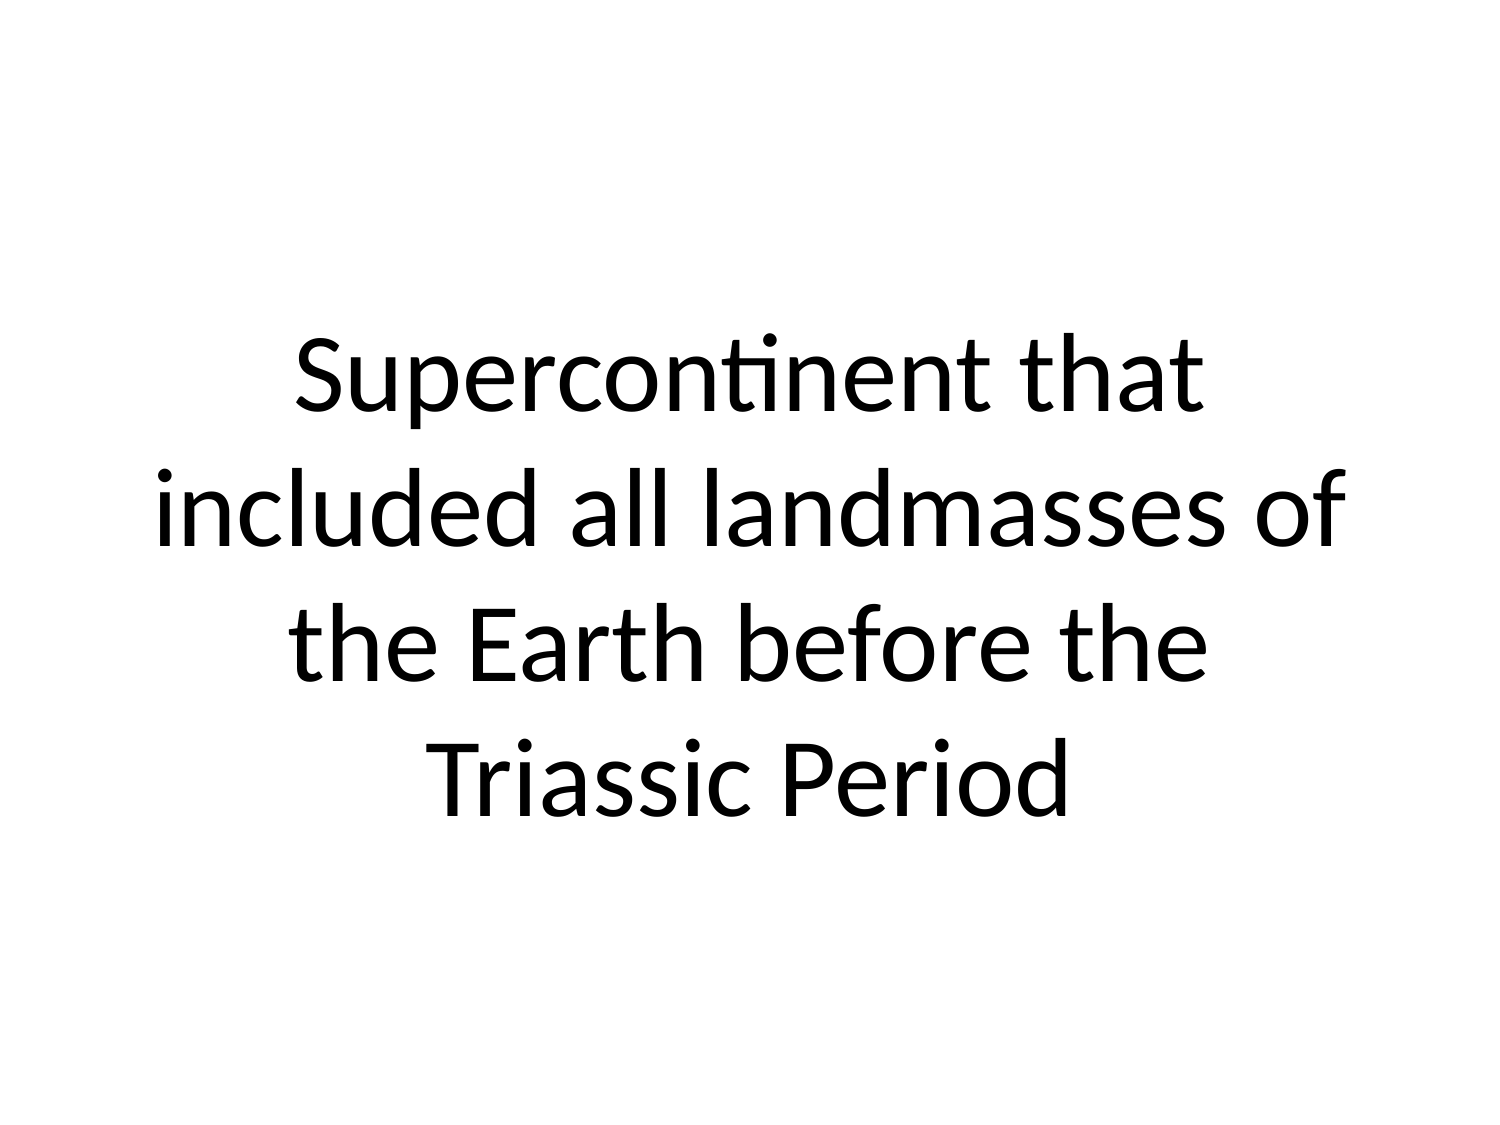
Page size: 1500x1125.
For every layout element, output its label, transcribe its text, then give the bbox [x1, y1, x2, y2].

title Supercontinent that included all landmasses of the Earth before the Triassic Period [112, 50, 1388, 1088]
